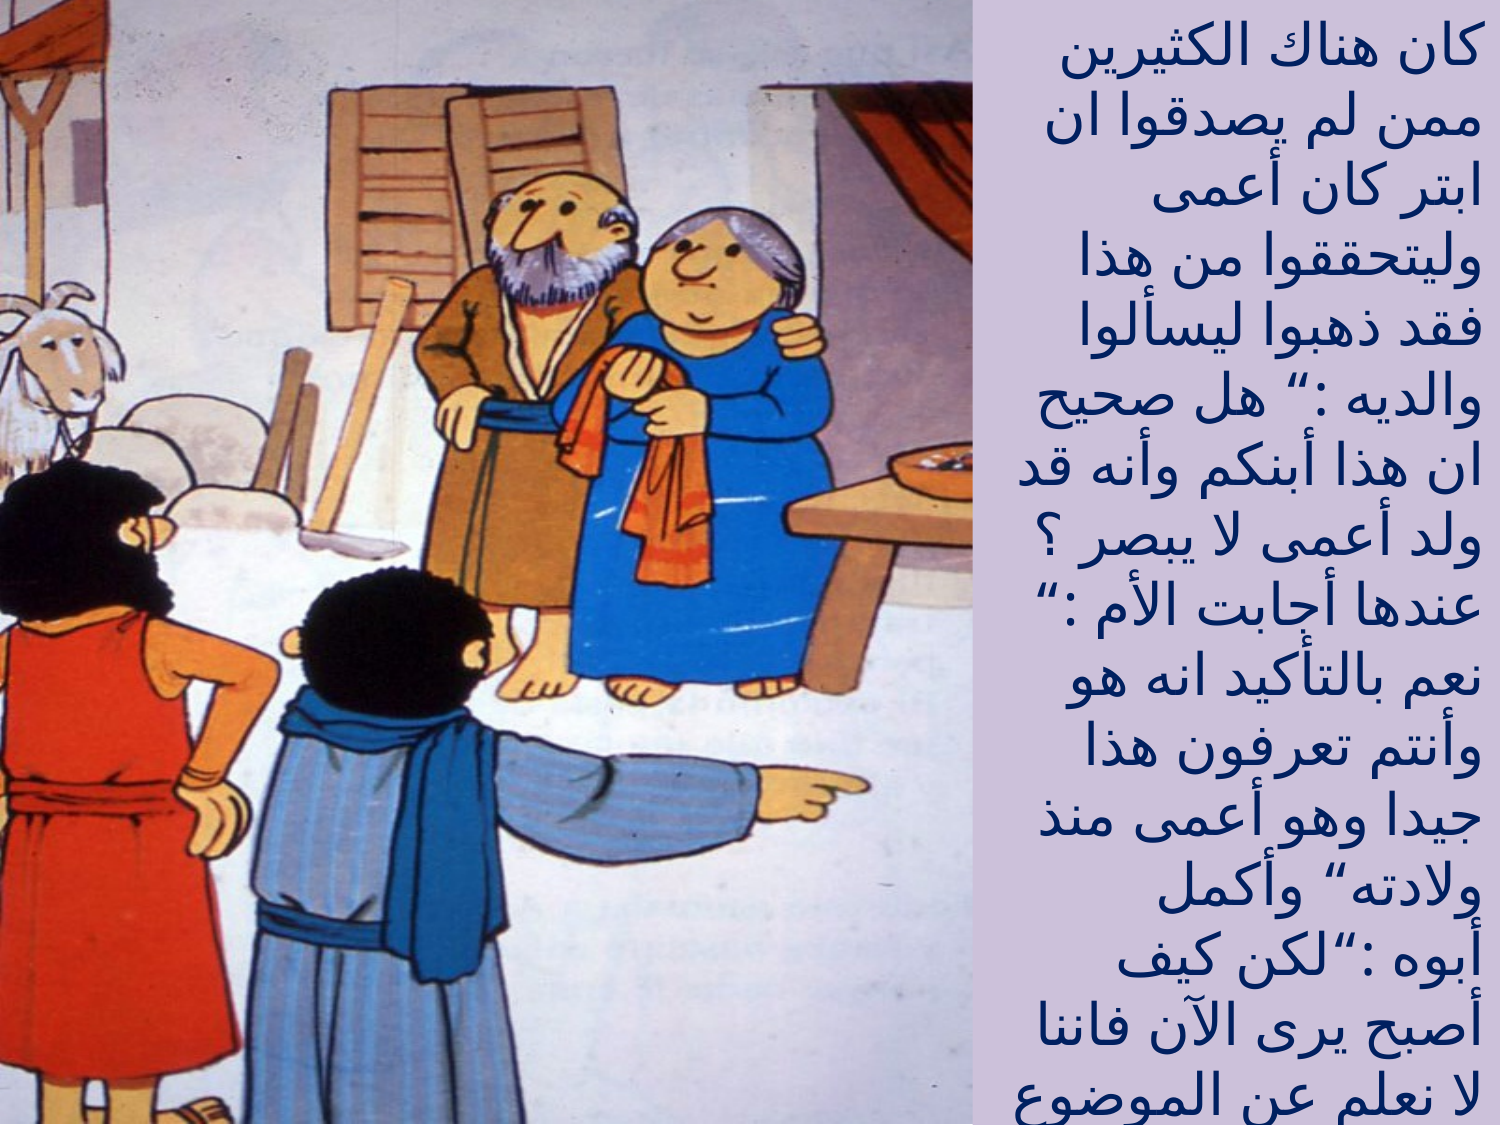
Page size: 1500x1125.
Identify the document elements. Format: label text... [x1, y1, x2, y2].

picture [0, 0, 973, 1124]
text_box كان هناك الكثيرين ممن لم يصدقوا ان ابتر كان أعمى وليتحققوا من هذا فقد ذهبوا ليسألوا والديه :“ هل صحيح ان هذا أبنكم وأنه قد ولد أعمى لا يبصر ؟ عندها أجابت الأم :“ نعم بالتأكيد انه هو وأنتم تعرفون هذا جيدا وهو أعمى منذ ولادته“ وأكمل أبوه :“لكن كيف أصبح يرى الآن فاننا لا نعلم عن الموضوع أي شيءأكثر مما قال لكم فلماذا لا تطرحون عليه هو هذه الأسئلة“ ؟ [977, 0, 1500, 1125]
